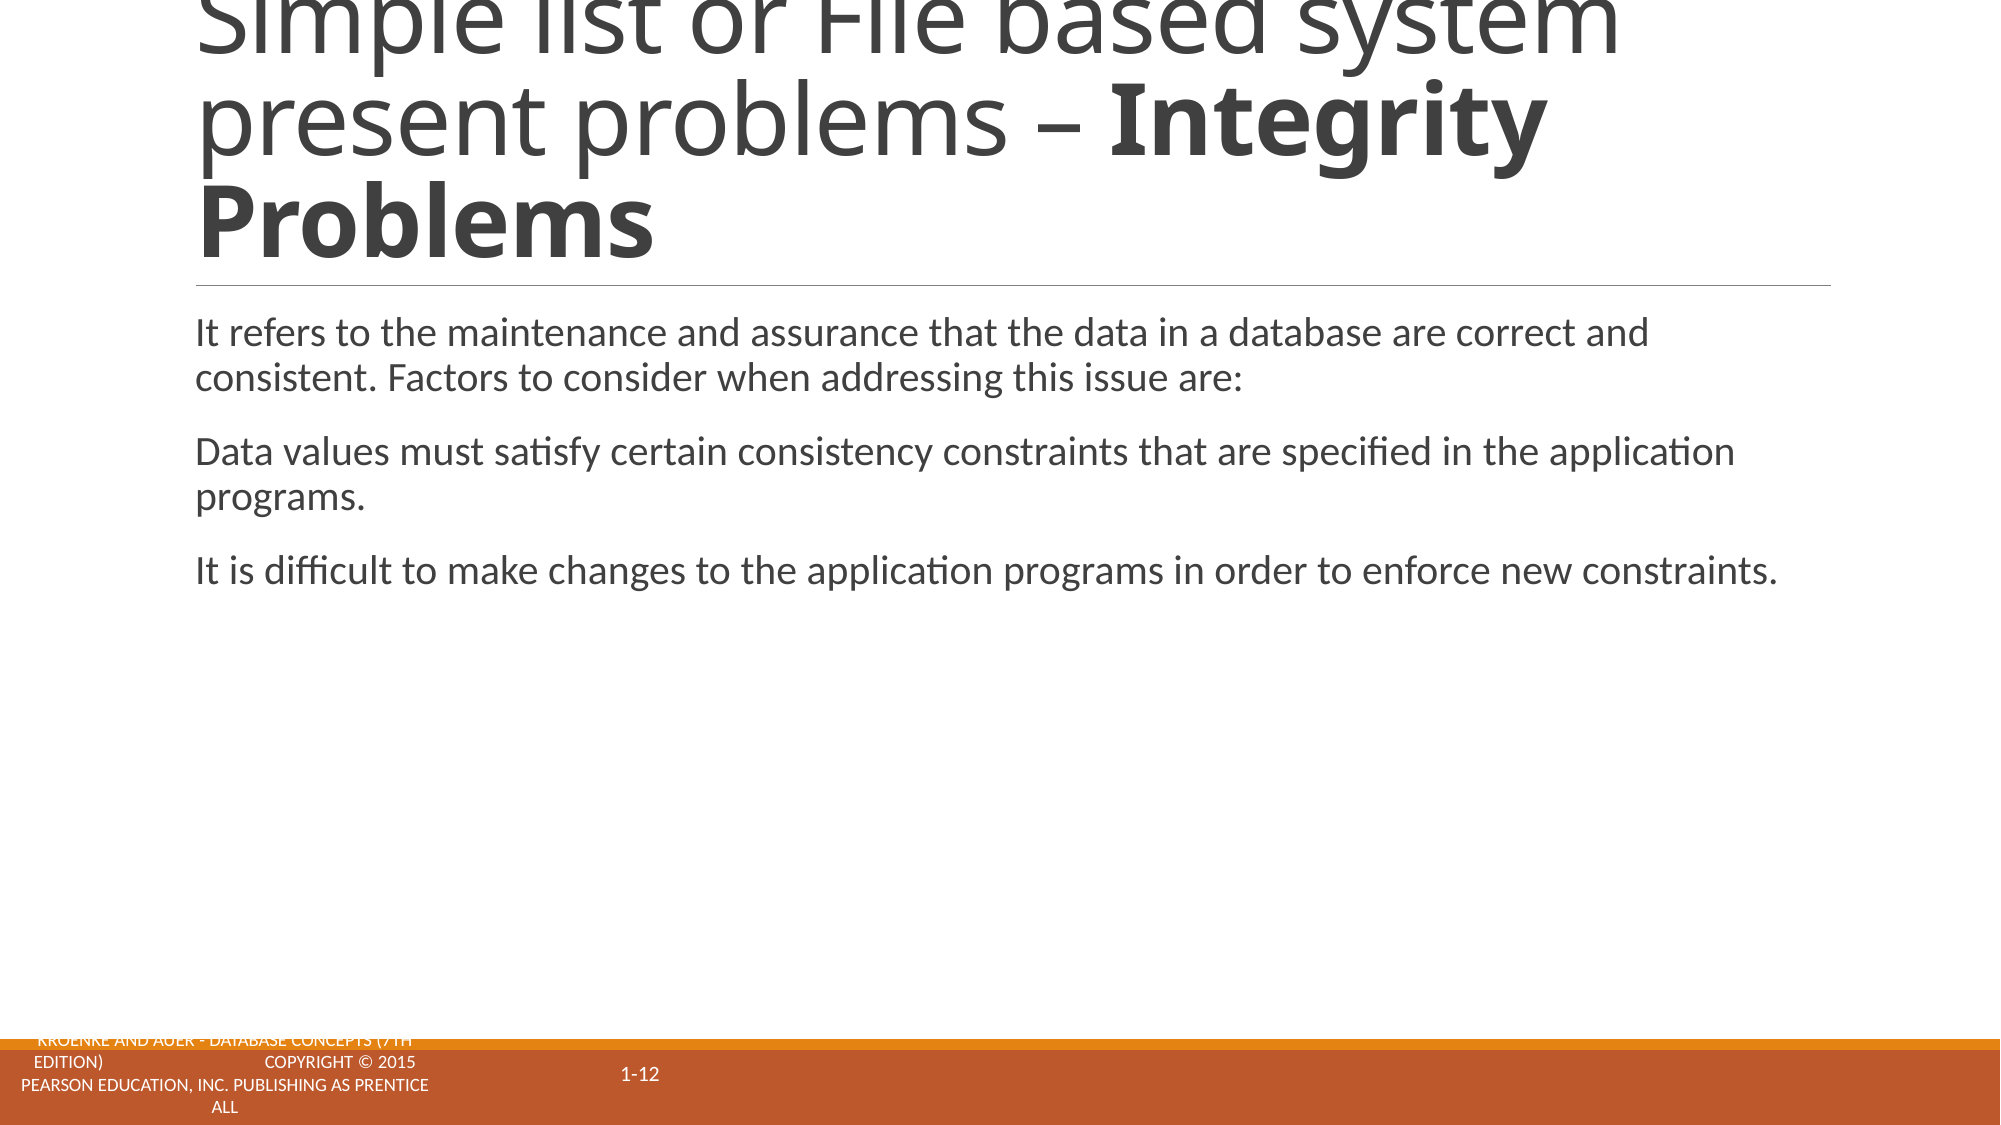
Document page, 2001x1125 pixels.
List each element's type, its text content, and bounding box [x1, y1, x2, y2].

list It refers to the maintenance and assurance that the data in a database are correct and consistent. Factors to consider when addressing this issue are: Data values must satisfy certain consistency constraints that are specified in the application programs. It is difficult to make changes to the application programs in order to enforce new constraints. [180, 302, 1830, 963]
slide_number 1-12 [0, 1042, 675, 1103]
title Simple list or File based system present problems – Integrity Problems [180, 47, 1830, 285]
